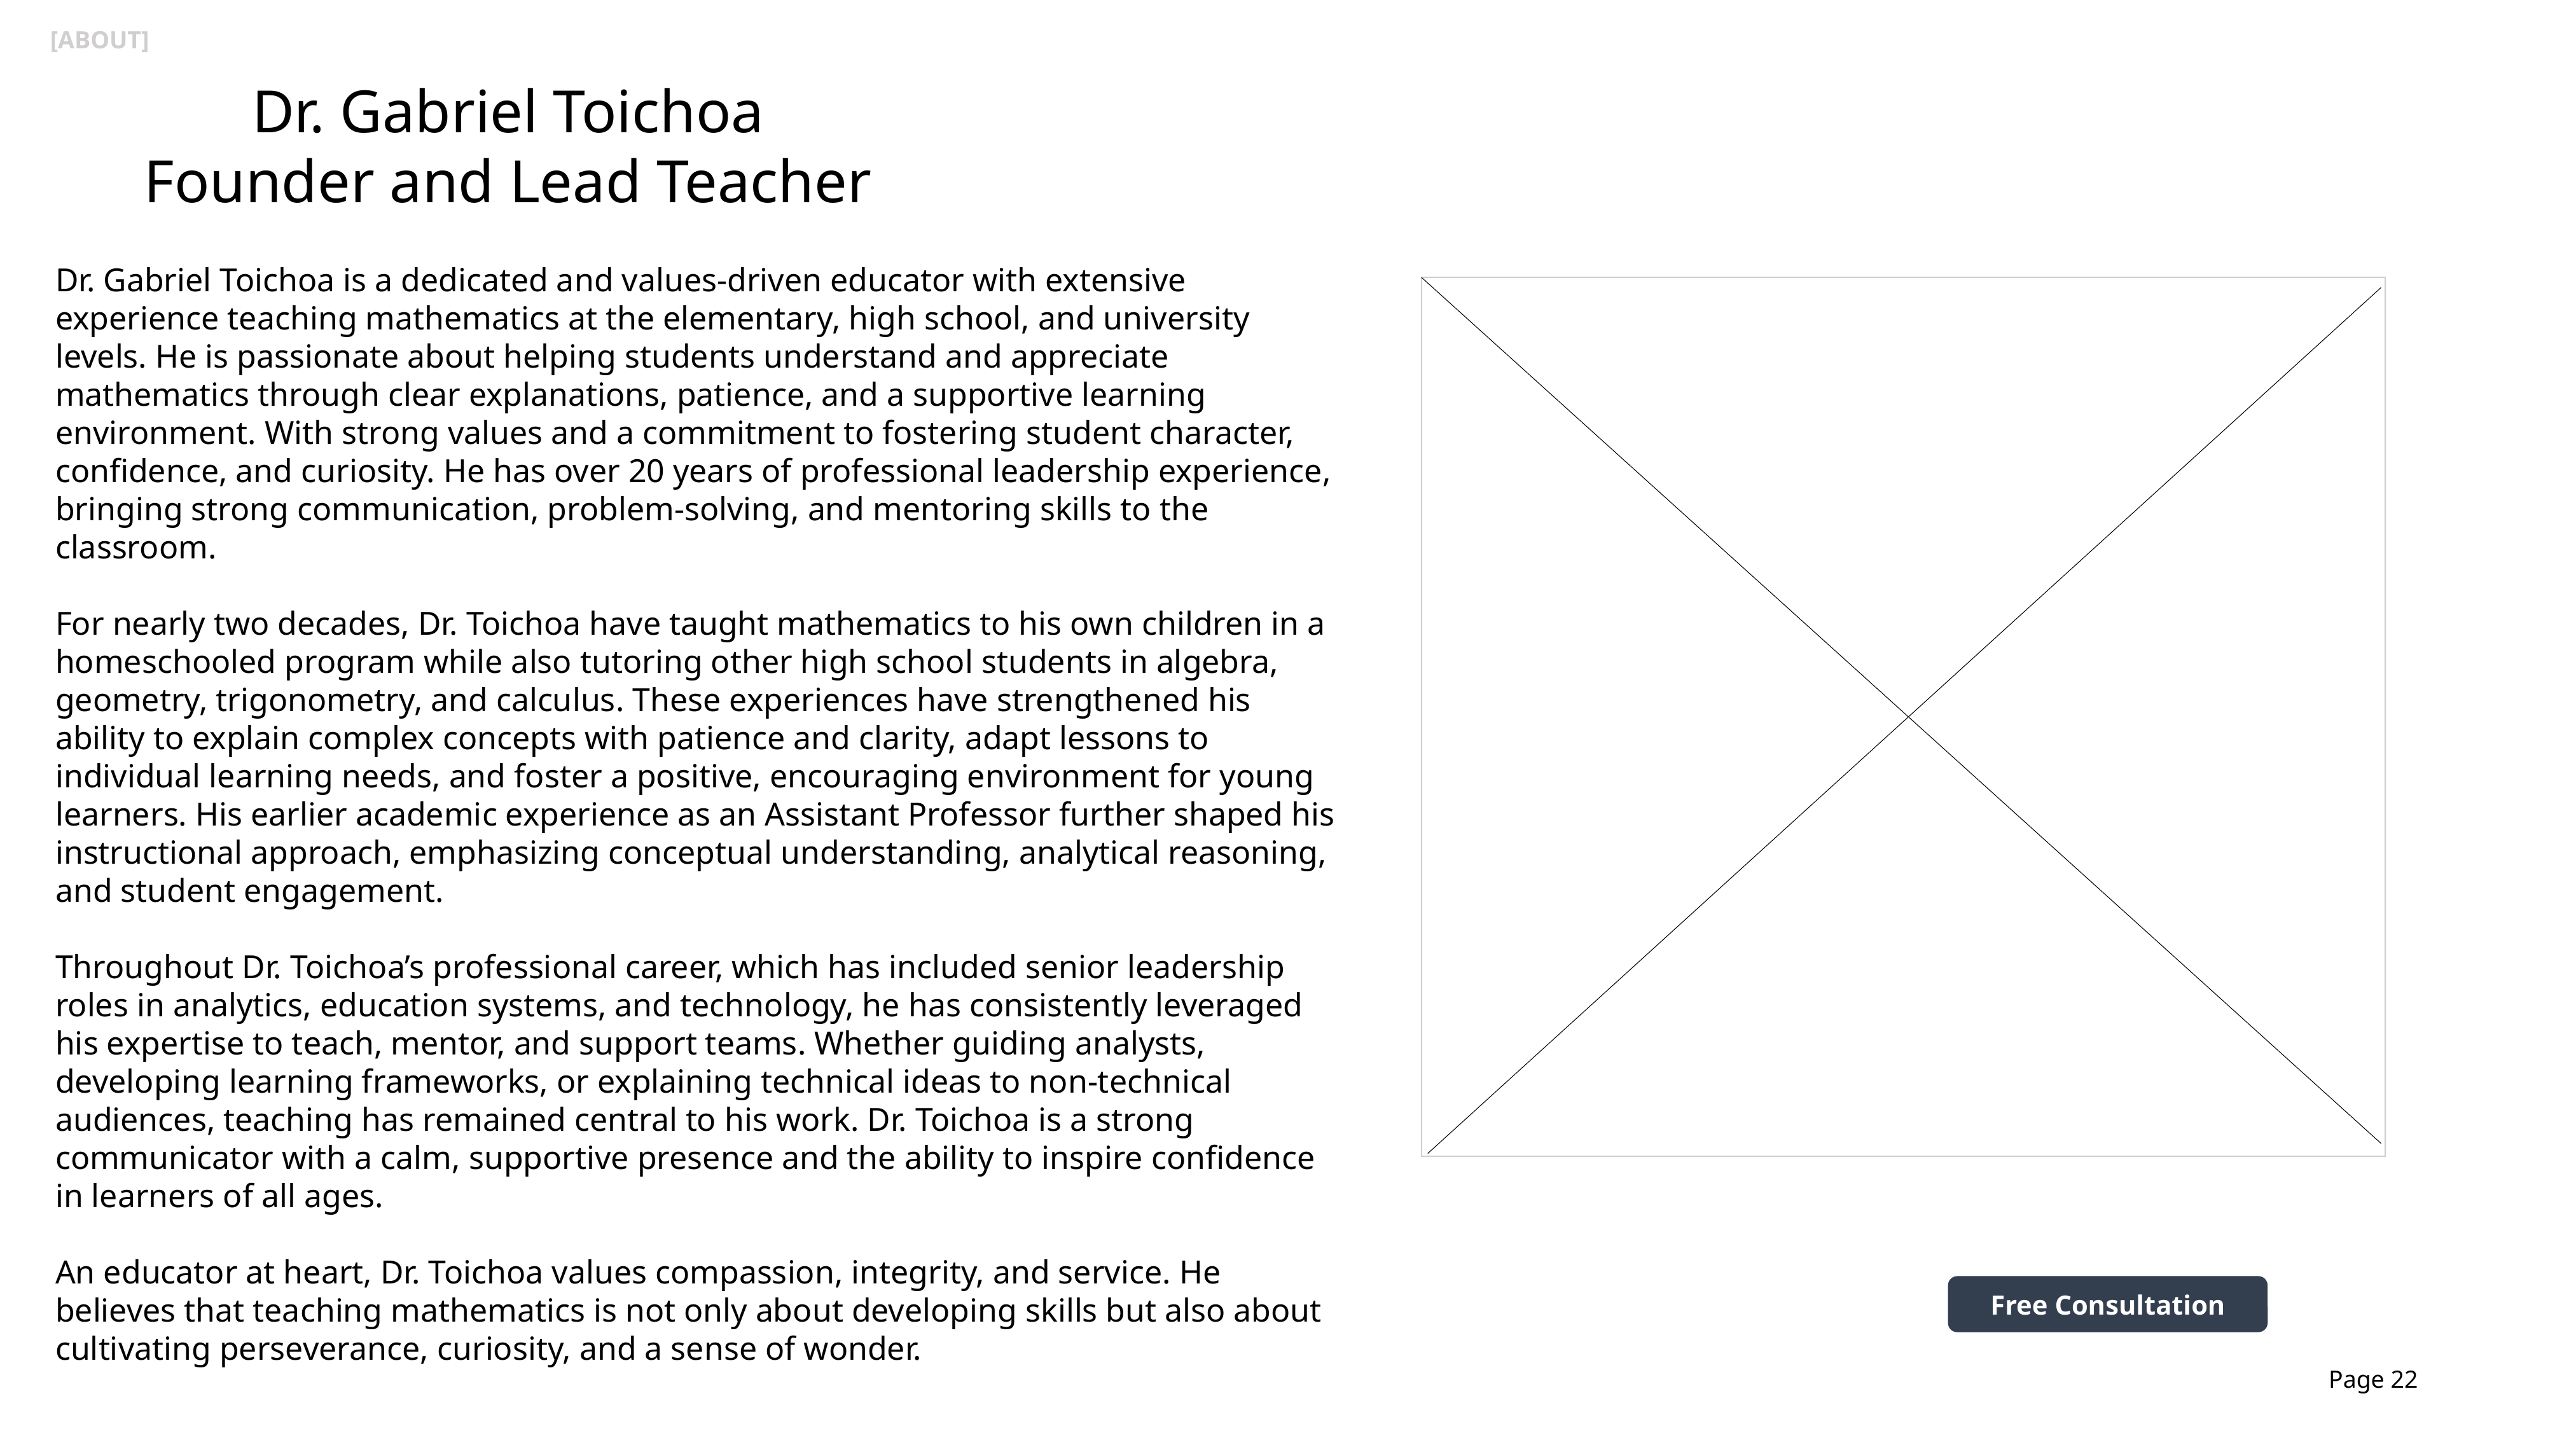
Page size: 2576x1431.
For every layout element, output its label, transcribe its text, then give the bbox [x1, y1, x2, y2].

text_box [1422, 277, 2381, 1144]
text_box Free Consultation [1947, 1275, 2269, 1333]
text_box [1427, 1144, 2381, 1154]
text_box Dr. Gabriel Toichoa Founder and Lead Teacher [14, 69, 1002, 219]
text_box Dr. Gabriel Toichoa is a dedicated and values-driven educator with extensive experience teaching mathematics at the elementary, high school, and university levels. He is passionate about helping students understand and appreciate mathematics through clear explanations, patience, and a supportive learning environment. With strong values and a commitment to fostering student character, confidence, and curiosity. He has over 20 years of professional leadership experience, bringing strong communication, problem-solving, and mentoring skills to the classroom. For nearly two decades, Dr. Toichoa have taught mathematics to his own children in a homeschooled program while also tutoring other high school students in algebra, geometry, trigonometry, and calculus. These experiences have strengthened his ability to explain complex concepts with patience and clarity, adapt lessons to individual learning needs, and foster a positive, encouraging environment for young learners. His earlier academic experience as an Assistant Professor further shaped his instructional approach, emphasizing conceptual understanding, analytical reasoning, and student engagement. Throughout Dr. Toichoa’s professional career, which has included senior leadership roles in analytics, education systems, and technology, he has consistently leveraged his expertise to teach, mentor, and support teams. Whether guiding analysts, developing learning frameworks, or explaining technical ideas to non-technical audiences, teaching has remained central to his work. Dr. Toichoa is a strong communicator with a calm, supportive presence and the ability to inspire confidence in learners of all ages. An educator at heart, Dr. Toichoa values compassion, integrity, and service. He believes that teaching mathematics is not only about developing skills but also about cultivating perseverance, curiosity, and a sense of wonder. [46, 255, 1355, 1410]
text_box [1421, 277, 2386, 1157]
text_box Page 22 [2018, 1359, 2428, 1398]
text_box [ABOUT] [41, 20, 191, 59]
